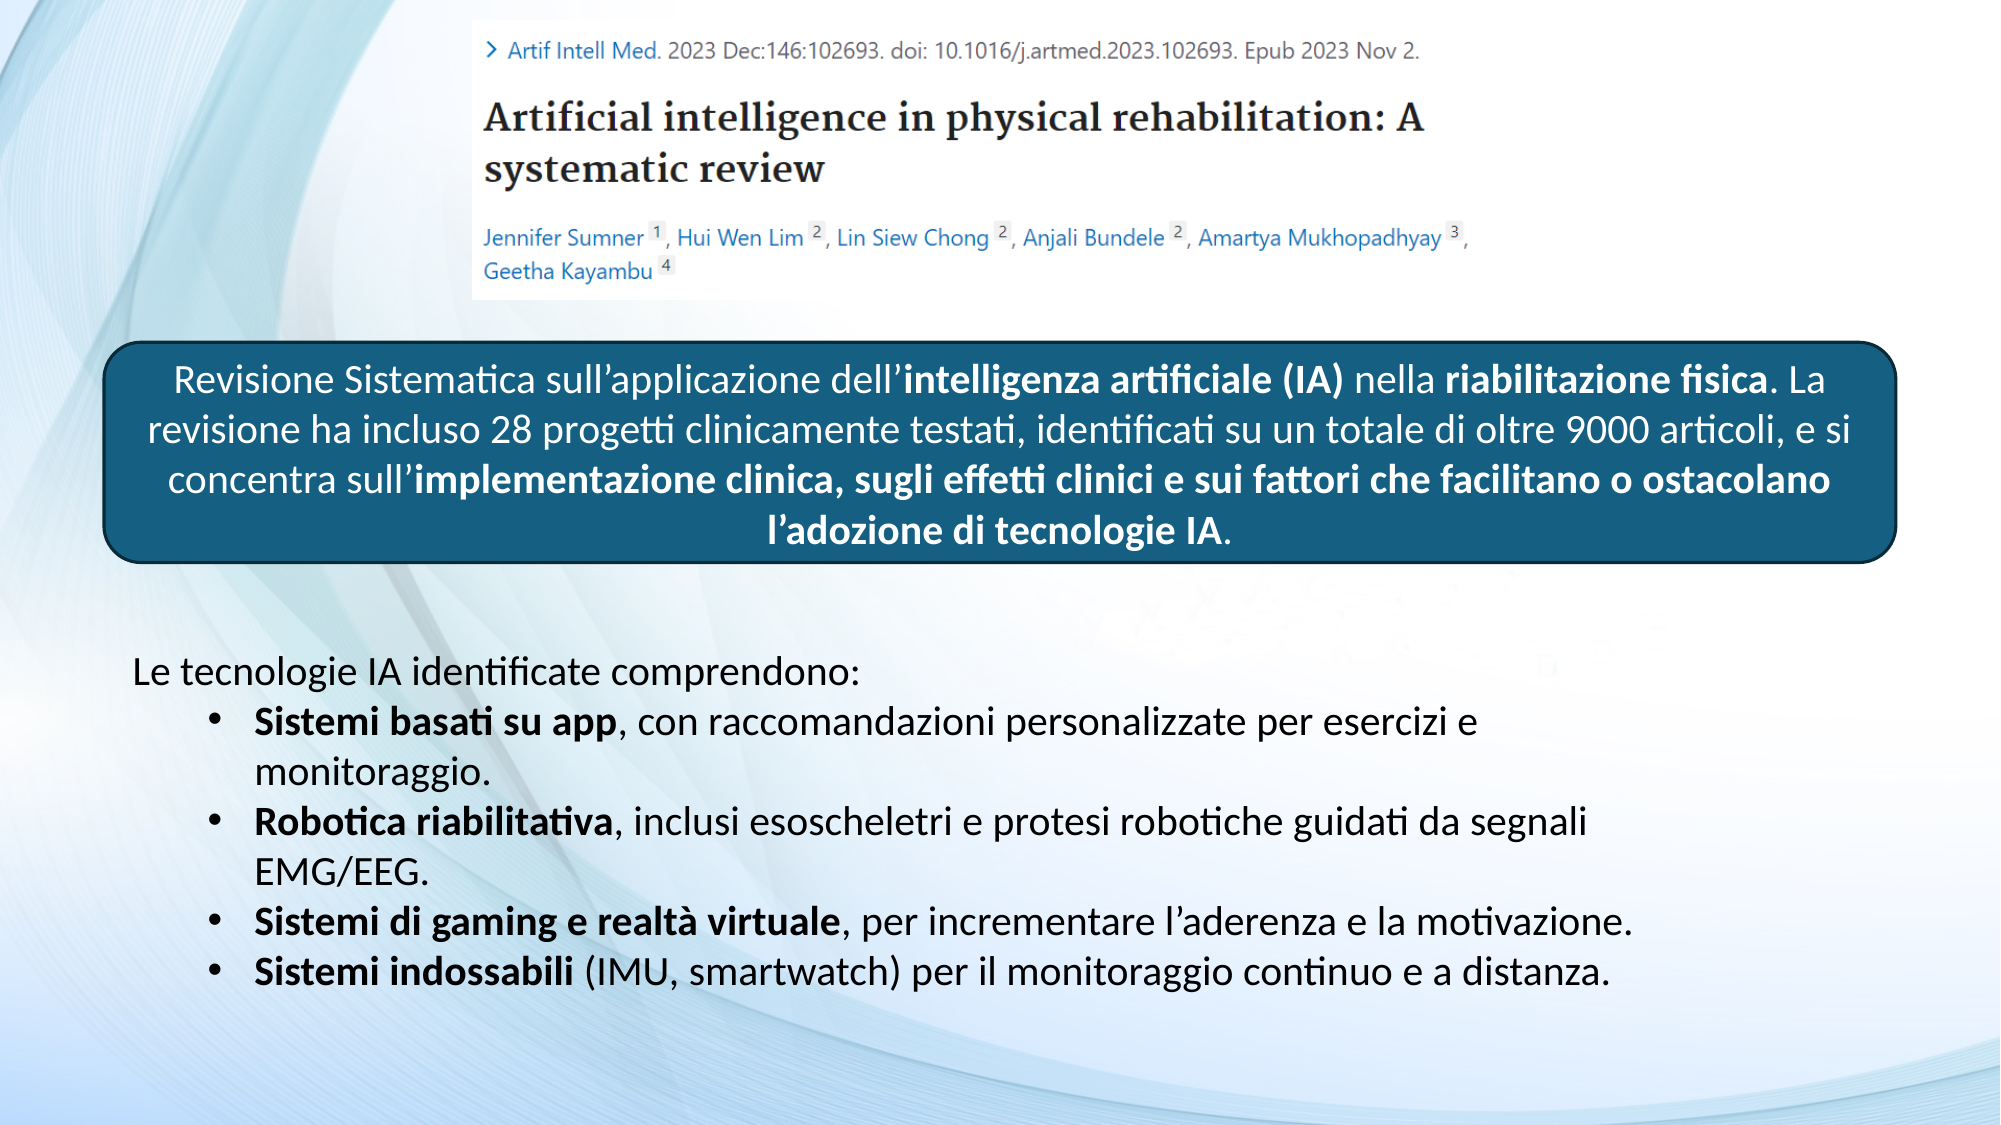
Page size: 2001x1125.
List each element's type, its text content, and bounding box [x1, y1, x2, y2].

picture [472, 19, 1528, 300]
text_box Revisione Sistematica sull’applicazione dell’intelligenza artificiale (IA) nella riabilitazione fisica. La revisione ha incluso 28 progetti clinicamente testati, identificati su un totale di oltre 9000 articoli, e si concentra sull’implementazione clinica, sugli effetti clinici e sui fattori che facilitano o ostacolano l’adozione di tecnologie IA. [102, 340, 1898, 565]
text_box Le tecnologie IA identificate comprendono: Sistemi basati su app, con raccomandazioni personalizzate per esercizi e monitoraggio. Robotica riabilitativa, inclusi esoscheletri e protesi robotiche guidati da segnali EMG/EEG. Sistemi di gaming e realtà virtuale, per incrementare l’aderenza e la motivazione. Sistemi indossabili (IMU, smartwatch) per il monitoraggio continuo e a distanza. [117, 636, 1717, 1002]
